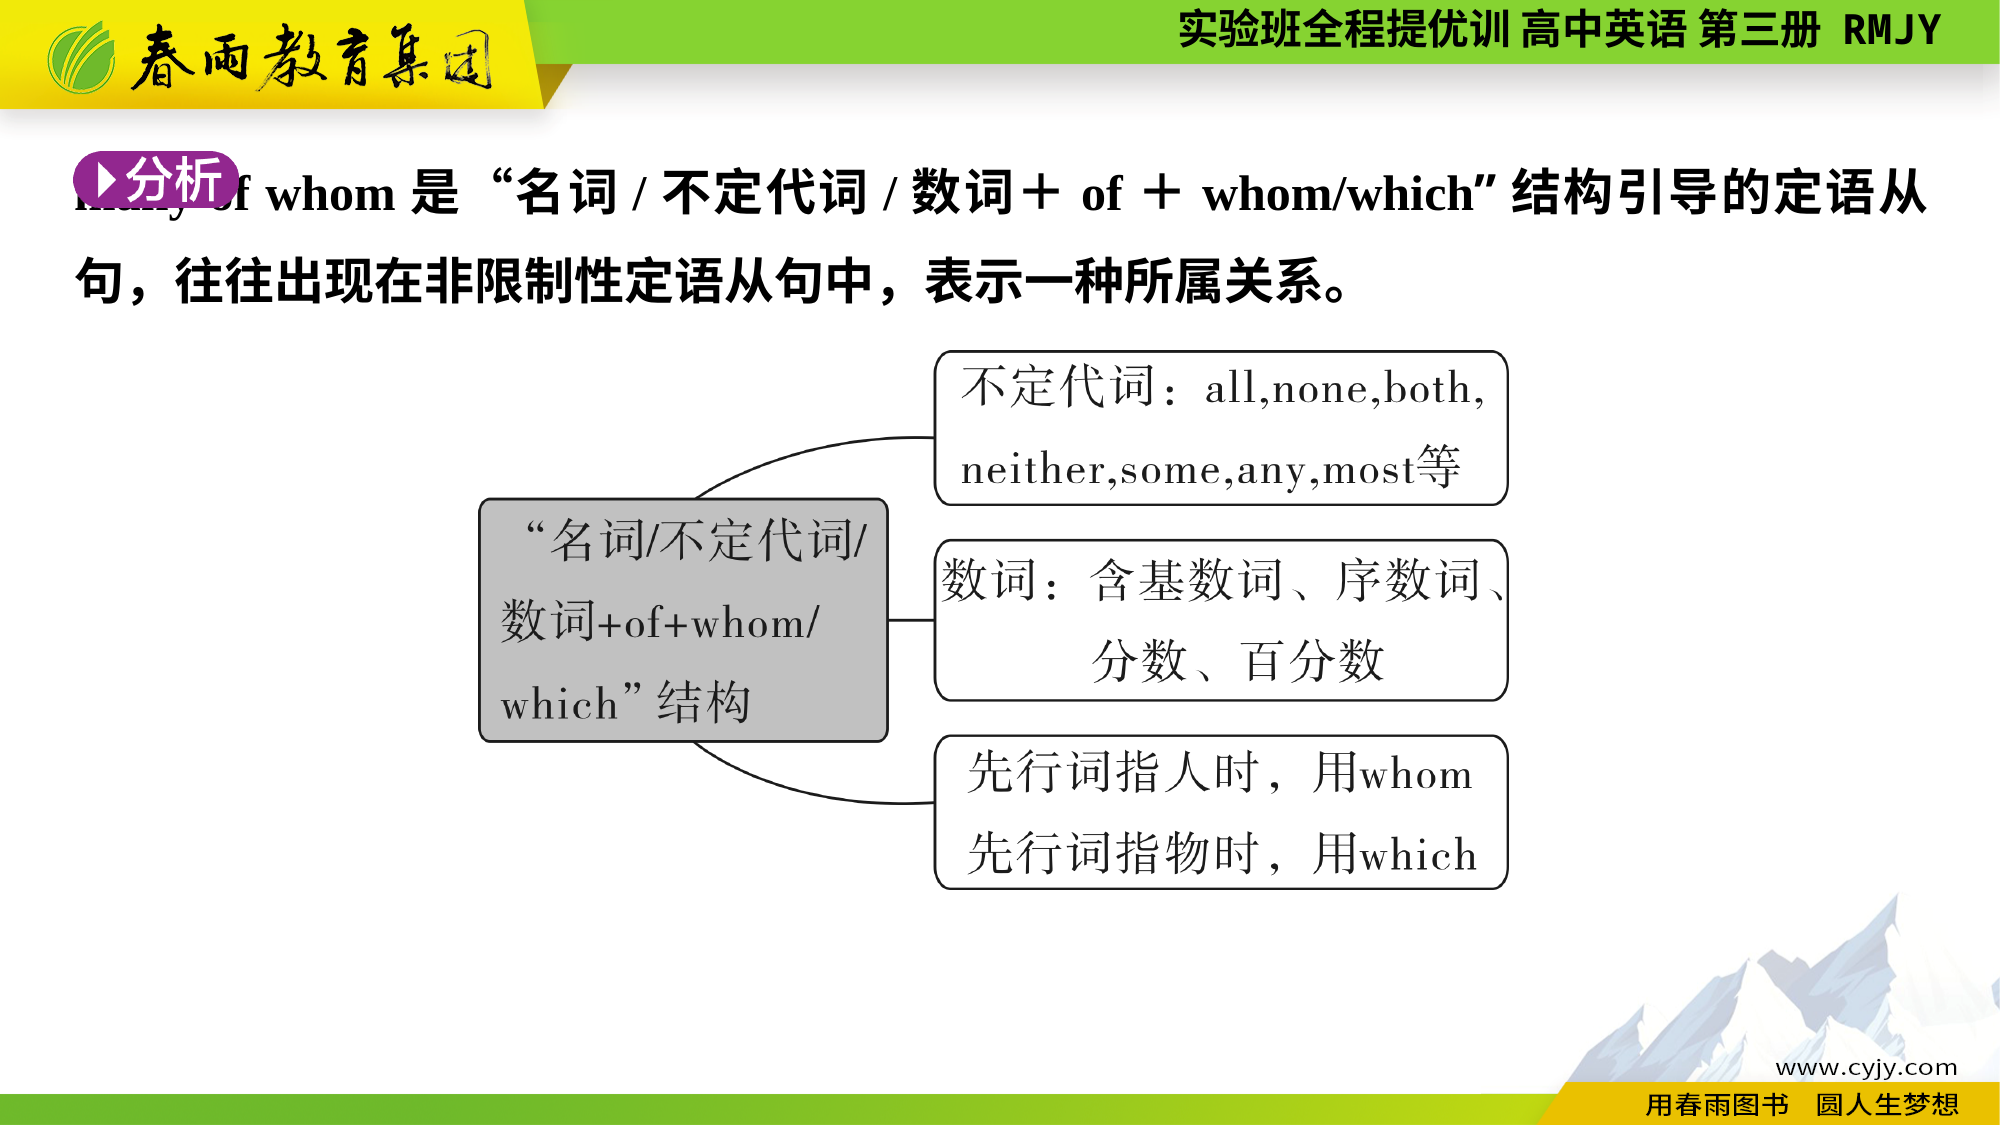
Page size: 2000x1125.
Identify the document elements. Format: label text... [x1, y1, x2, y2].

picture [0, 0, 2000, 1125]
list many of whom是“名词/不定代词/数词＋of＋whom/which”结构引导的定语从句，往往出现在非限制性定语从句中，表示一种所属关系。 [59, 122, 1944, 308]
